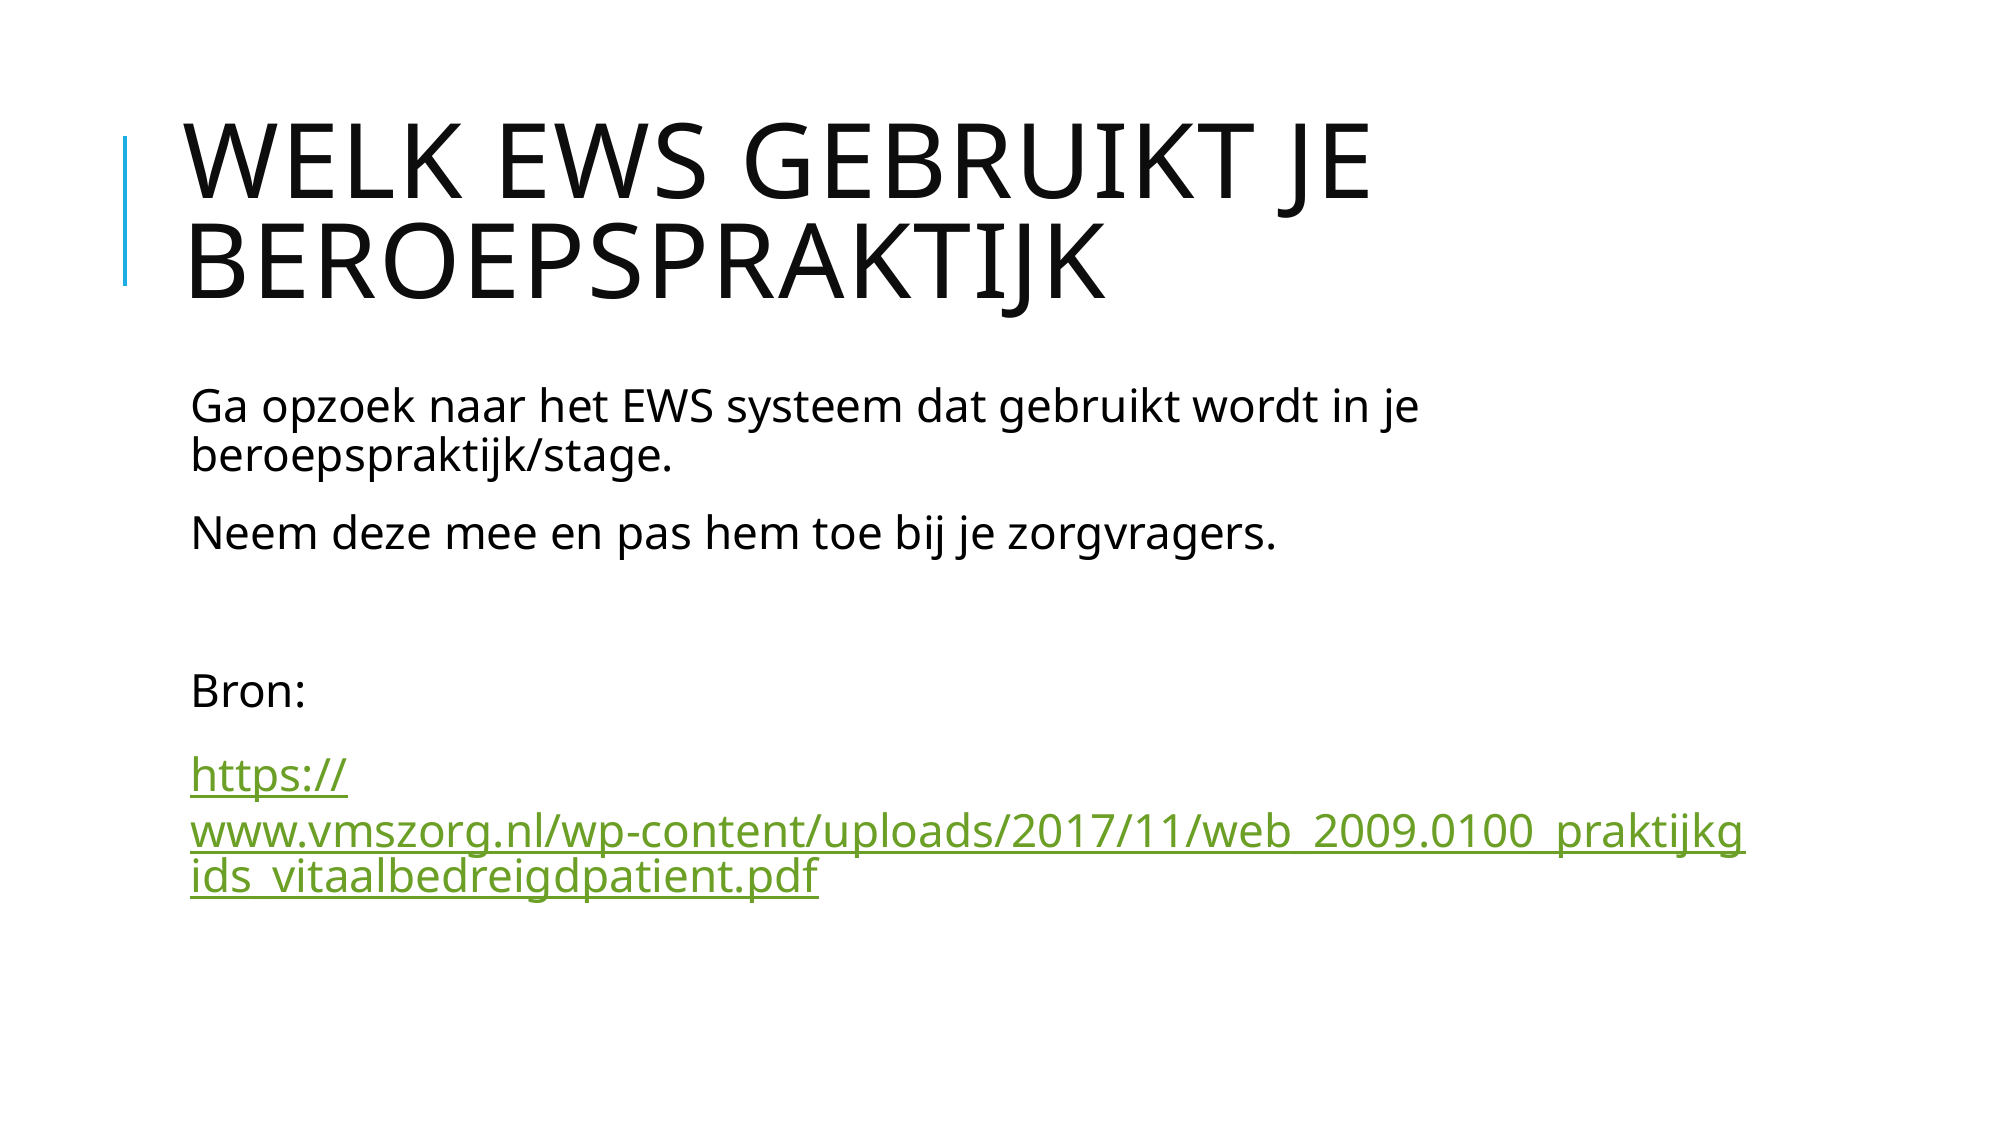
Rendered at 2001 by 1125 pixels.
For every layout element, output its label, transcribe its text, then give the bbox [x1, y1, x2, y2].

title Welk EWS gebruikt je beroepspraktijk [168, 96, 1763, 342]
list Ga opzoek naar het EWS systeem dat gebruikt wordt in je beroepspraktijk/stage. Neem deze mee en pas hem toe bij je zorgvragers. Bron: https://www.vmszorg.nl/wp-content/uploads/2017/11/web_2009.0100_praktijkgids_vitaalbedreigdpatient.pdf [168, 375, 1763, 1035]
